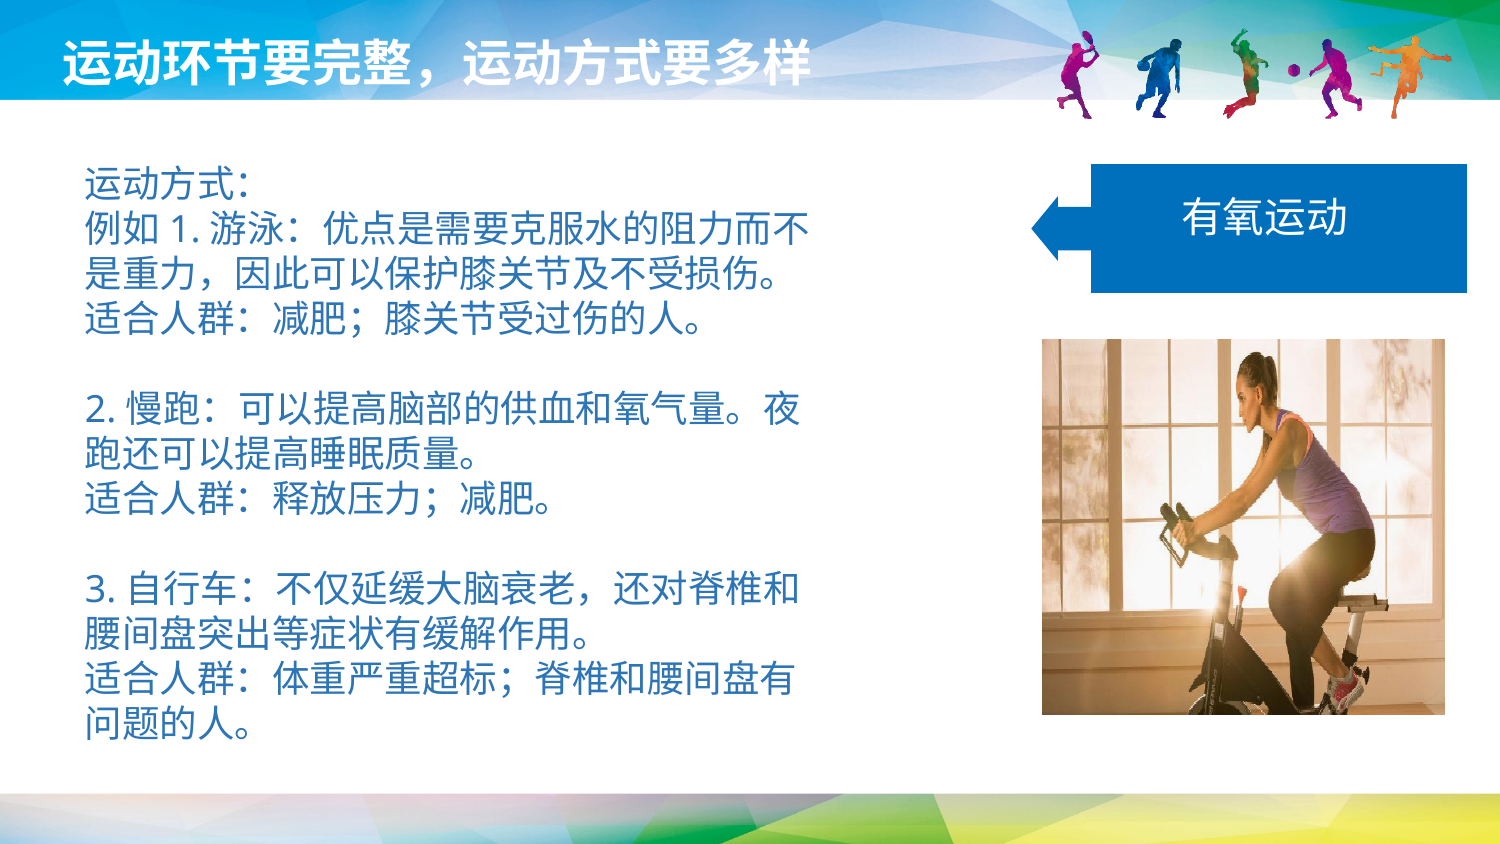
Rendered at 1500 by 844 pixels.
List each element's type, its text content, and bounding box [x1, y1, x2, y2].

text_box 运动环节要完整，运动方式要多样 [47, 24, 828, 99]
picture [0, 794, 1500, 844]
text_box 运动方式： 例如1.游泳：优点是需要克服水的阻力而不是重力，因此可以保护膝关节及不受损伤。适合人群：减肥；膝关节受过伤的人。 2.慢跑：可以提高脑部的供血和氧气量。夜跑还可以提高睡眠质量。 适合人群：释放压力；减肥。 3.自行车：不仅延缓大脑衰老，还对脊椎和腰间盘突出等症状有缓解作用。 适合人群：体重严重超标；脊椎和腰间盘有问题的人。 [70, 152, 844, 798]
picture [317, 0, 1500, 119]
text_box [1030, 163, 1468, 294]
picture [1042, 339, 1445, 716]
